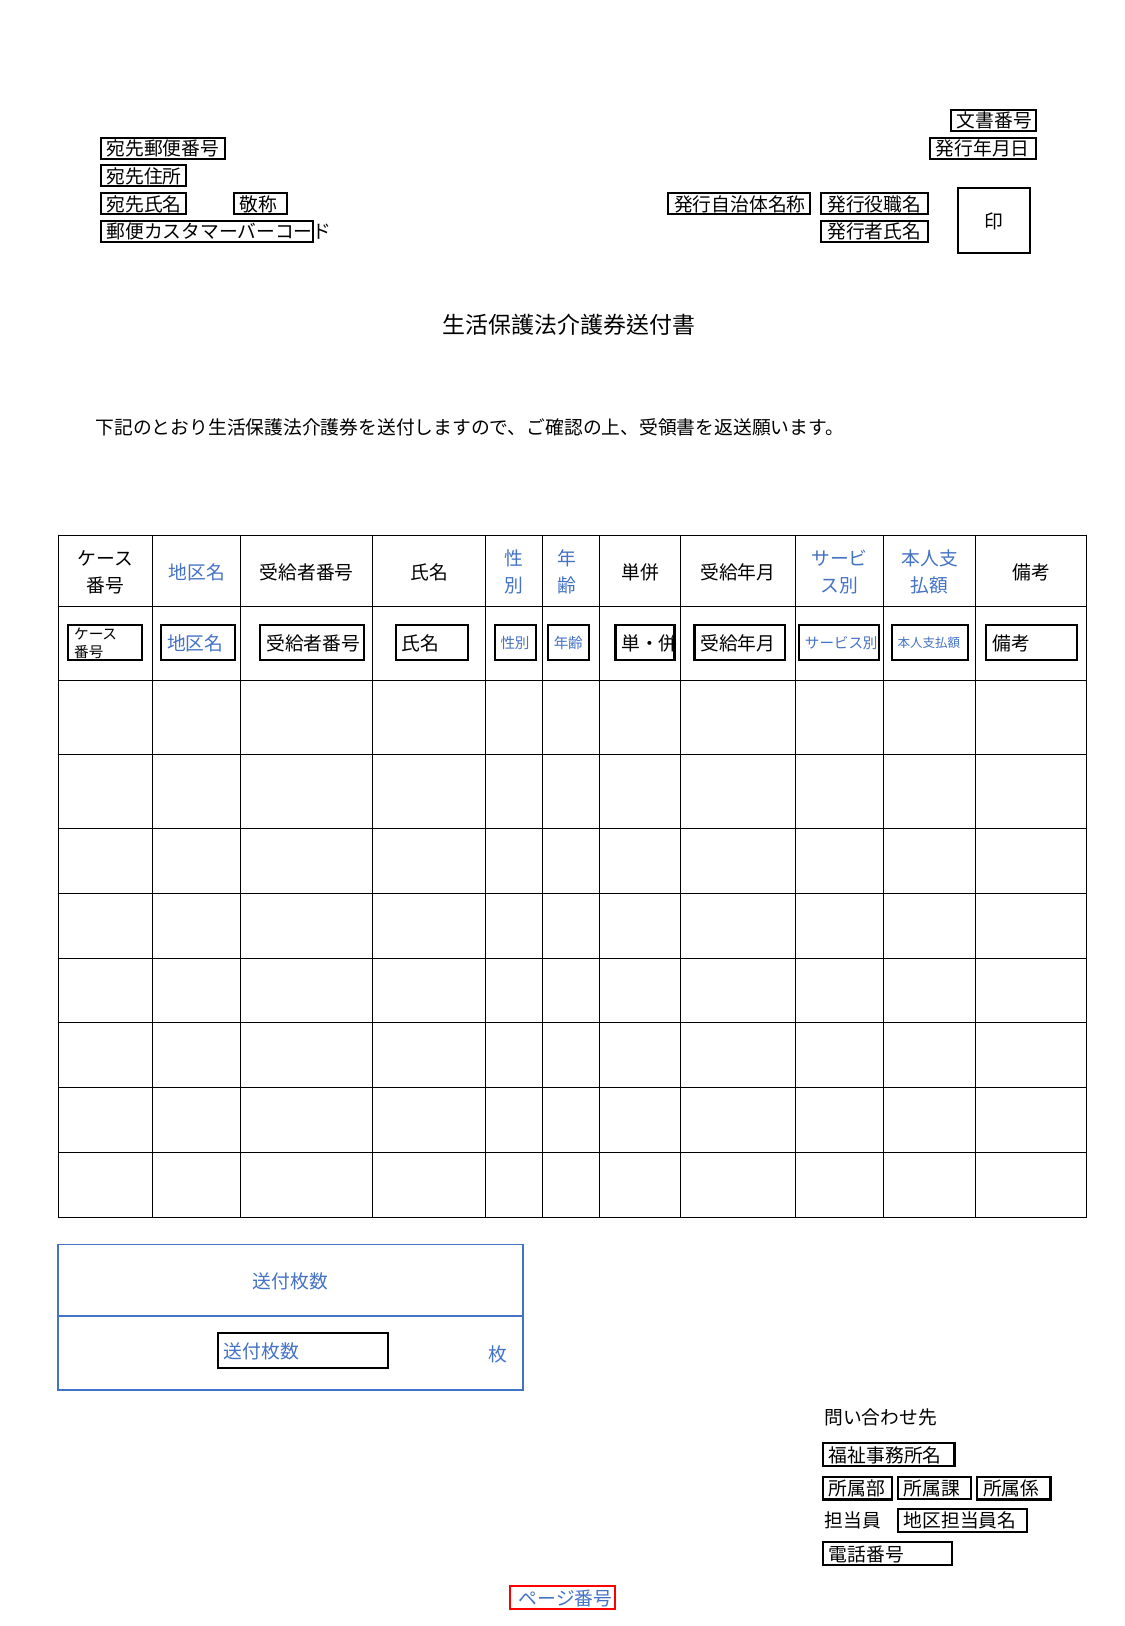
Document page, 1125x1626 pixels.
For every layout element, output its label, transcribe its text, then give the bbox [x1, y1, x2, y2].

table_cell [884, 607, 975, 680]
table_cell [59, 959, 152, 1022]
text_box 郵便カスタマーバーコード [100, 220, 314, 243]
table_cell [796, 607, 883, 680]
table_cell [681, 681, 795, 754]
table_cell [976, 607, 1086, 680]
table_cell [681, 1023, 795, 1087]
table_cell [796, 755, 883, 828]
table_cell [600, 607, 680, 680]
table_cell [543, 894, 599, 958]
table_cell [241, 1088, 372, 1152]
table_cell [543, 959, 599, 1022]
text_box 生活保護法介護券送付書 [96, 302, 1042, 346]
table_cell [241, 1023, 372, 1087]
table_cell [600, 959, 680, 1022]
table_cell [600, 1153, 680, 1217]
table_cell [543, 1153, 599, 1217]
table_header 送付枚数 [59, 1245, 522, 1315]
table_cell [59, 755, 152, 828]
table_cell [486, 1088, 542, 1152]
text_box 送付枚数 [217, 1332, 389, 1369]
table_cell [796, 1153, 883, 1217]
table_cell [600, 829, 680, 893]
table_cell [600, 1088, 680, 1152]
table_cell [59, 1153, 152, 1217]
table_cell [543, 1088, 599, 1152]
table_cell [241, 607, 372, 680]
table_cell [486, 829, 542, 893]
table_cell [241, 959, 372, 1022]
table_cell [153, 1153, 240, 1217]
table_cell 枚 [59, 1317, 522, 1389]
table_cell [681, 755, 795, 828]
text_box 下記のとおり生活保護法介護券を送付しますので、ご確認の上、受領書を返送願います。 [89, 415, 1037, 438]
text_box 単・併 [614, 624, 676, 661]
table_cell [543, 829, 599, 893]
table_cell [796, 681, 883, 754]
table_cell [543, 607, 599, 680]
text_box 年齢 [547, 624, 590, 661]
table_cell [59, 1088, 152, 1152]
table_header 性別 [486, 536, 542, 606]
text_box 印 [957, 187, 1031, 254]
table_cell [486, 607, 542, 680]
table_cell [153, 607, 240, 680]
table_cell [153, 755, 240, 828]
table_cell [600, 681, 680, 754]
table_cell [373, 829, 485, 893]
table_header 年齢 [543, 536, 599, 606]
table_cell [976, 1023, 1086, 1087]
text_box 敬称 [233, 192, 288, 215]
text_box ケース 番号 [67, 624, 143, 661]
table_cell [884, 1153, 975, 1217]
table_cell [681, 1088, 795, 1152]
table_cell [796, 959, 883, 1022]
table_cell [681, 959, 795, 1022]
table_cell [976, 681, 1086, 754]
table_cell [681, 894, 795, 958]
table_cell [153, 1088, 240, 1152]
table_cell [241, 681, 372, 754]
table_cell [486, 681, 542, 754]
table_cell [543, 755, 599, 828]
table_cell [153, 1023, 240, 1087]
text_box 備考 [985, 624, 1078, 661]
table_cell [486, 1153, 542, 1217]
table_cell [241, 1153, 372, 1217]
text_box サービス別 [798, 624, 880, 661]
table_cell [976, 959, 1086, 1022]
table_cell [976, 755, 1086, 828]
table_cell [600, 755, 680, 828]
text_box 受給年月 [693, 624, 786, 661]
table_cell [884, 681, 975, 754]
table_cell [884, 829, 975, 893]
table_cell [976, 894, 1086, 958]
table_header 氏名 [373, 536, 485, 606]
table_cell [884, 755, 975, 828]
table_cell [373, 1023, 485, 1087]
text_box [809, 1398, 1051, 1566]
table_cell [976, 829, 1086, 893]
text_box 宛先住所 [100, 164, 187, 187]
text_box 氏名 [395, 624, 469, 661]
table_cell [241, 894, 372, 958]
text_box ページ番号 [509, 1585, 616, 1610]
table_cell [373, 959, 485, 1022]
table_cell [59, 894, 152, 958]
text_box 地区名 [160, 624, 236, 661]
table_cell [59, 829, 152, 893]
table_cell [543, 1023, 599, 1087]
table_cell [681, 1153, 795, 1217]
table_cell [153, 894, 240, 958]
table_cell [796, 829, 883, 893]
table_cell [681, 607, 795, 680]
table_cell [486, 959, 542, 1022]
table_cell [884, 1023, 975, 1087]
table_header 本人支払額 [884, 536, 975, 606]
table_cell [59, 607, 152, 680]
table_cell [796, 894, 883, 958]
table_cell [884, 959, 975, 1022]
table_cell [600, 894, 680, 958]
table_cell [373, 894, 485, 958]
table_cell [373, 1088, 485, 1152]
table_header 備考 [976, 536, 1086, 606]
table_header 地区名 [153, 536, 240, 606]
table_cell [600, 1023, 680, 1087]
table_cell [976, 1153, 1086, 1217]
table_header 受給者番号 [241, 536, 372, 606]
table_cell [153, 959, 240, 1022]
text_box 性別 [494, 624, 537, 661]
table_cell [796, 1023, 883, 1087]
text_box 宛先郵便番号 [100, 137, 226, 160]
table_cell [241, 755, 372, 828]
table_cell [373, 607, 485, 680]
table_cell [59, 681, 152, 754]
table_cell [153, 829, 240, 893]
table_cell [153, 681, 240, 754]
text_box 発行自治体名称 [667, 192, 811, 215]
text_box 受給者番号 [259, 624, 365, 661]
table_cell [796, 1088, 883, 1152]
table_cell [241, 829, 372, 893]
table_header ケース番号 [59, 536, 152, 606]
table_cell [543, 681, 599, 754]
table_cell [486, 755, 542, 828]
text_box 宛先氏名 [100, 192, 187, 215]
text_box 本人支払額 [891, 624, 969, 661]
table_cell [373, 1153, 485, 1217]
table_cell [486, 894, 542, 958]
table_cell [59, 1023, 152, 1087]
table_cell [884, 1088, 975, 1152]
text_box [929, 109, 1037, 159]
table_cell [681, 829, 795, 893]
table_cell [884, 894, 975, 958]
table_cell [486, 1023, 542, 1087]
text_box 発行者氏名 [820, 220, 929, 243]
table_cell [373, 755, 485, 828]
table_header サービス別 [796, 536, 883, 606]
table_cell [976, 1088, 1086, 1152]
table_header 受給年月 [681, 536, 795, 606]
table_cell [373, 681, 485, 754]
table_header 単併 [600, 536, 680, 606]
text_box 発行役職名 [820, 192, 929, 215]
